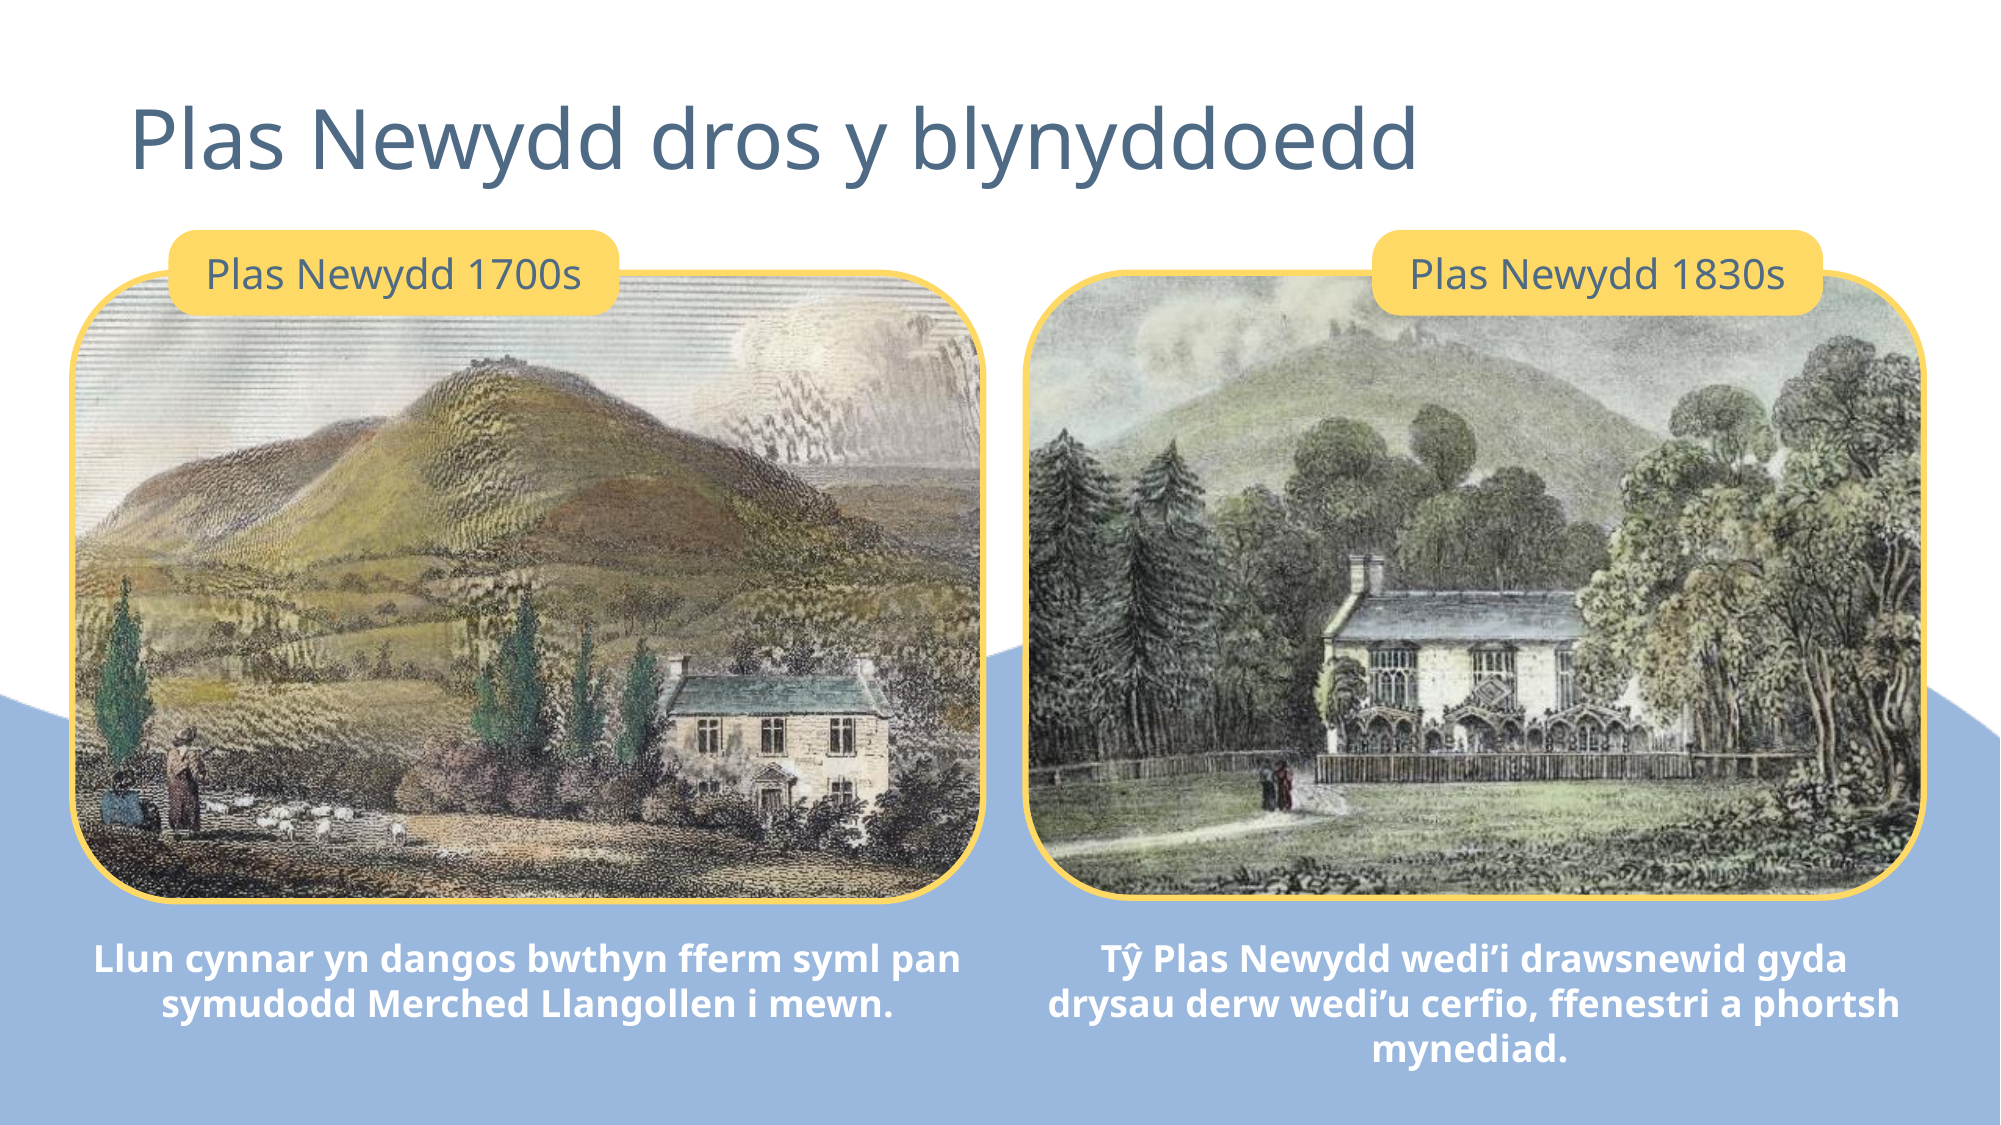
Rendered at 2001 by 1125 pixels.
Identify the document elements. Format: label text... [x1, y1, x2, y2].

text_box Plas Newydd dros y blynyddoedd [113, 71, 1708, 194]
picture [0, 272, 2000, 1125]
text_box Plas Newydd 1830s [1371, 228, 1825, 272]
text_box Plas Newydd 1700s [167, 228, 621, 272]
